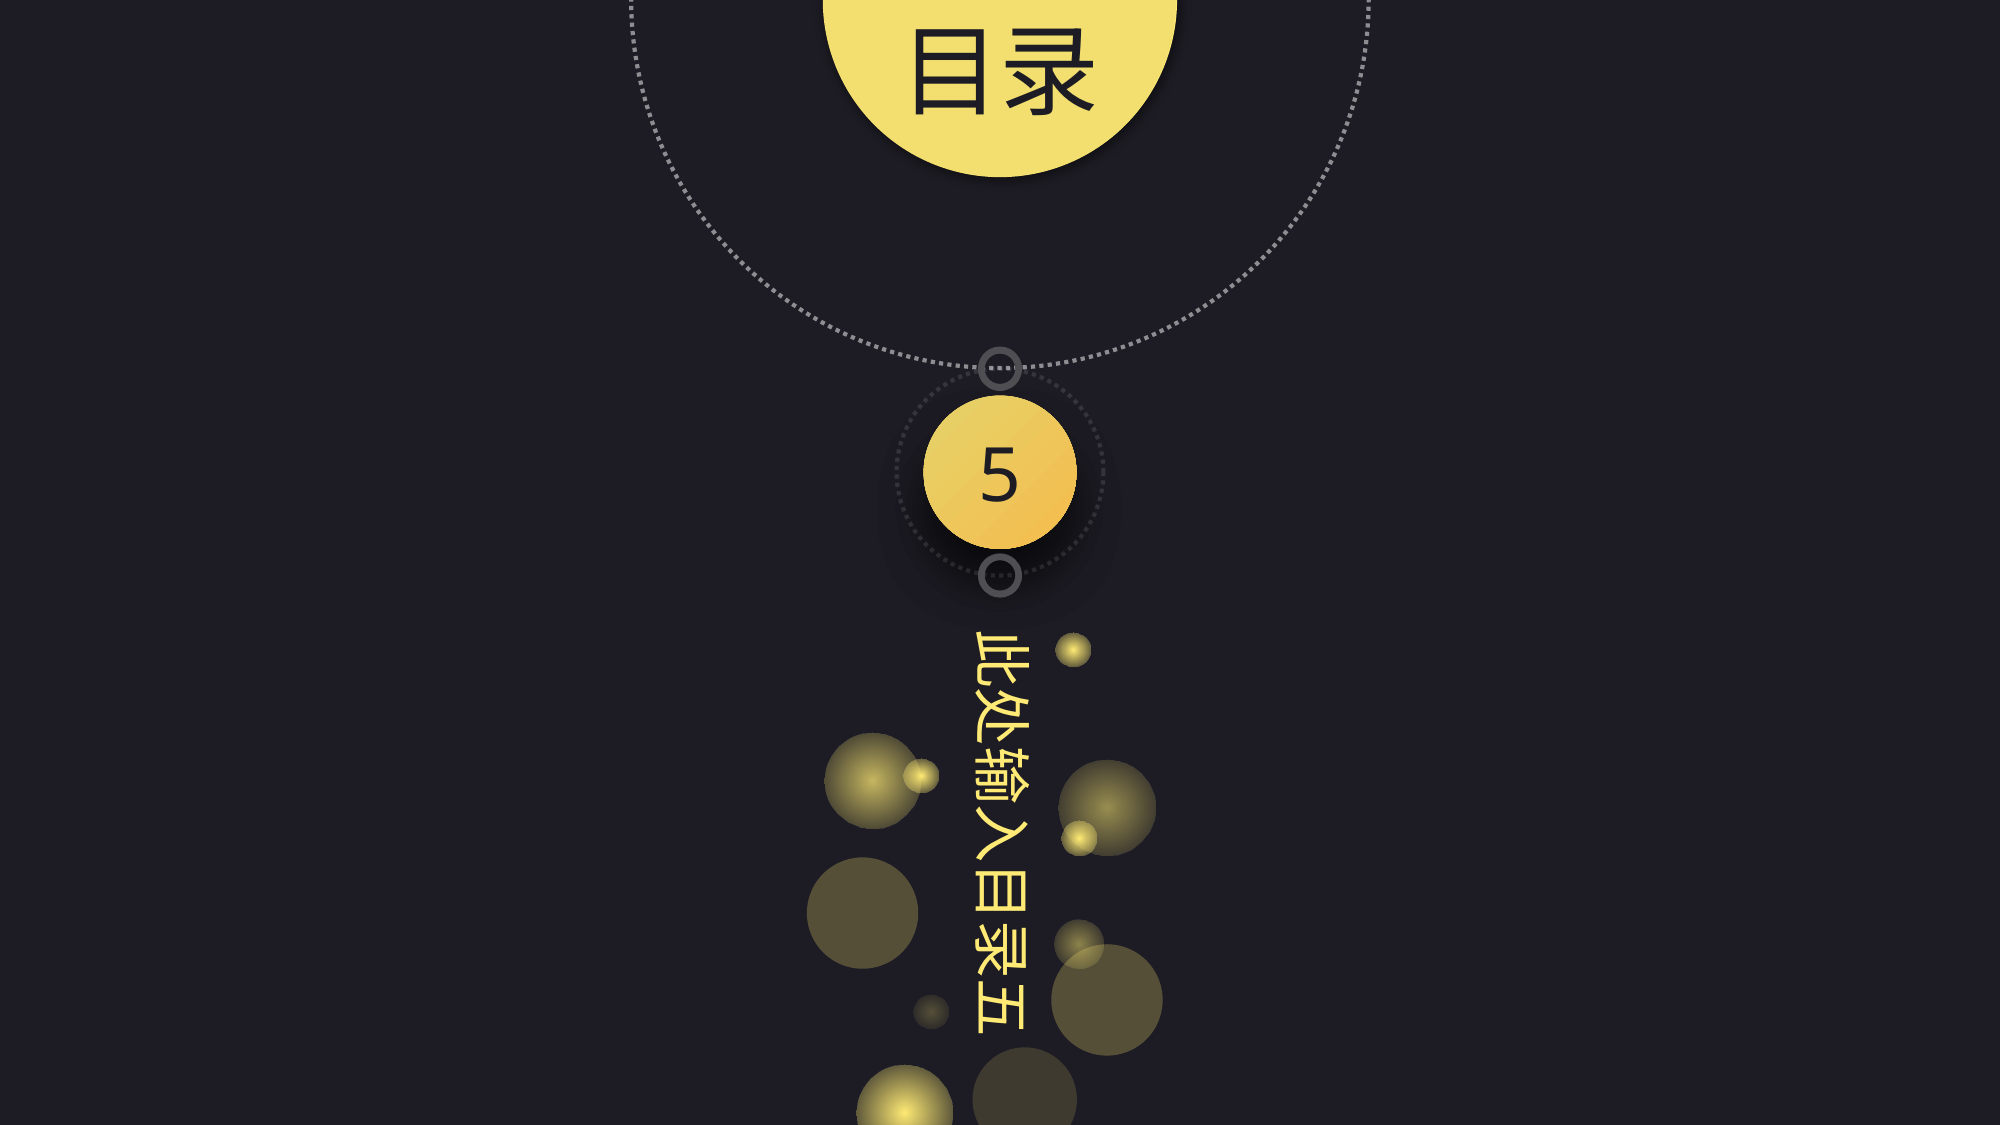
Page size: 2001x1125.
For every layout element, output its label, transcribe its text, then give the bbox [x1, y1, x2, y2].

text_box [1060, 830, 1089, 857]
text_box [1053, 918, 1105, 964]
text_box [855, 1063, 954, 1125]
text_box [912, 993, 950, 1030]
text_box [1050, 943, 1164, 1057]
text_box [1054, 631, 1092, 668]
text_box [1057, 758, 1157, 857]
text_box 此处输入目录五 [945, 614, 1046, 1117]
text_box [971, 1046, 1078, 1125]
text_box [631, 0, 1369, 369]
text_box [805, 856, 920, 970]
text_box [896, 347, 1104, 598]
text_box [823, 731, 920, 830]
text_box [902, 757, 940, 794]
